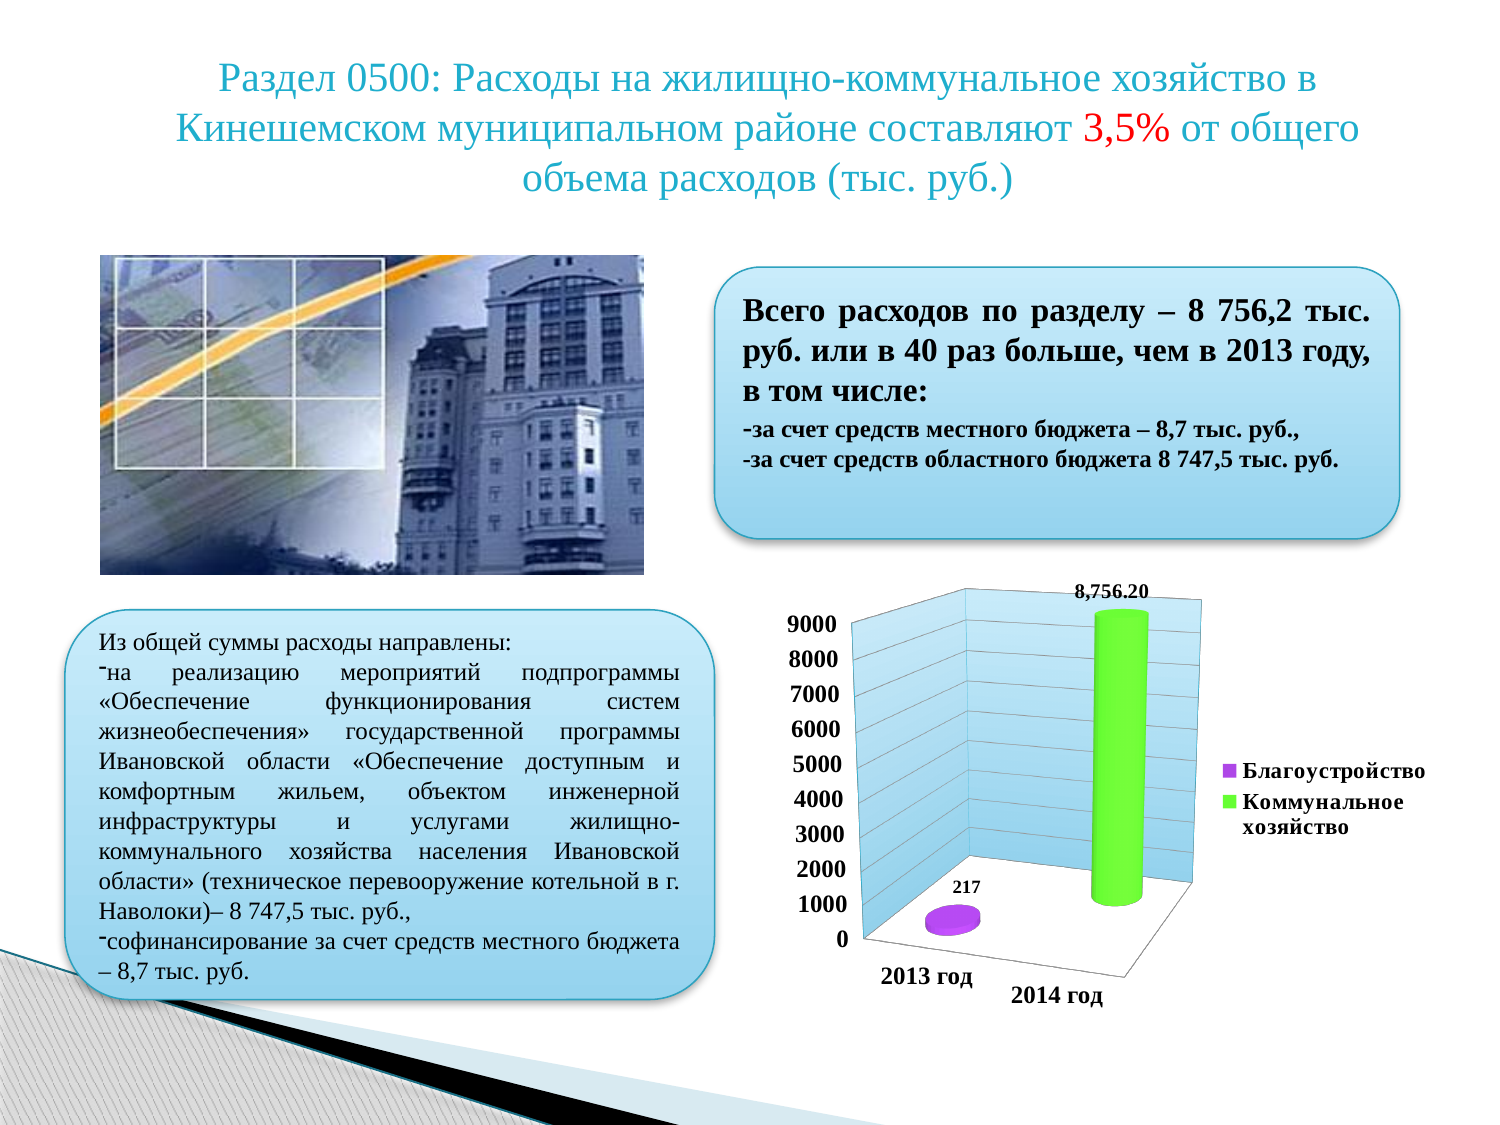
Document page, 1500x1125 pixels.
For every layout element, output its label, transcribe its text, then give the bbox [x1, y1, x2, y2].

text_box Всего расходов по разделу – 8 756,2 тыс. руб. или в 40 раз больше, чем в 2013 году, в том числе: -за счет средств местного бюджета – 8,7 тыс. руб., -за счет средств областного бюджета 8 747,5 тыс. руб. [713, 266, 1401, 540]
picture [100, 255, 644, 575]
text_box Из общей суммы расходы направлены: на реализацию мероприятий подпрограммы «Обеспечение функционирования систем жизнеобеспечения» государственной программы Ивановской области «Обеспечение доступным и комфортным жильем, объектом инженерной инфраструктуры и услугами жилищно-коммунального хозяйства населения Ивановской области» (техническое перевооружение котельной в г. Наволоки)– 8 747,5 тыс. руб., софинансирование за счет средств местного бюджета – 8,7 тыс. руб. [64, 608, 716, 1001]
text_box Раздел 0500: Расходы на жилищно-коммунальное хозяйство в Кинешемском муниципальном районе составляют 3,5% от общего объема расходов (тыс. руб.) [100, 42, 1436, 208]
chart [773, 574, 1448, 1024]
